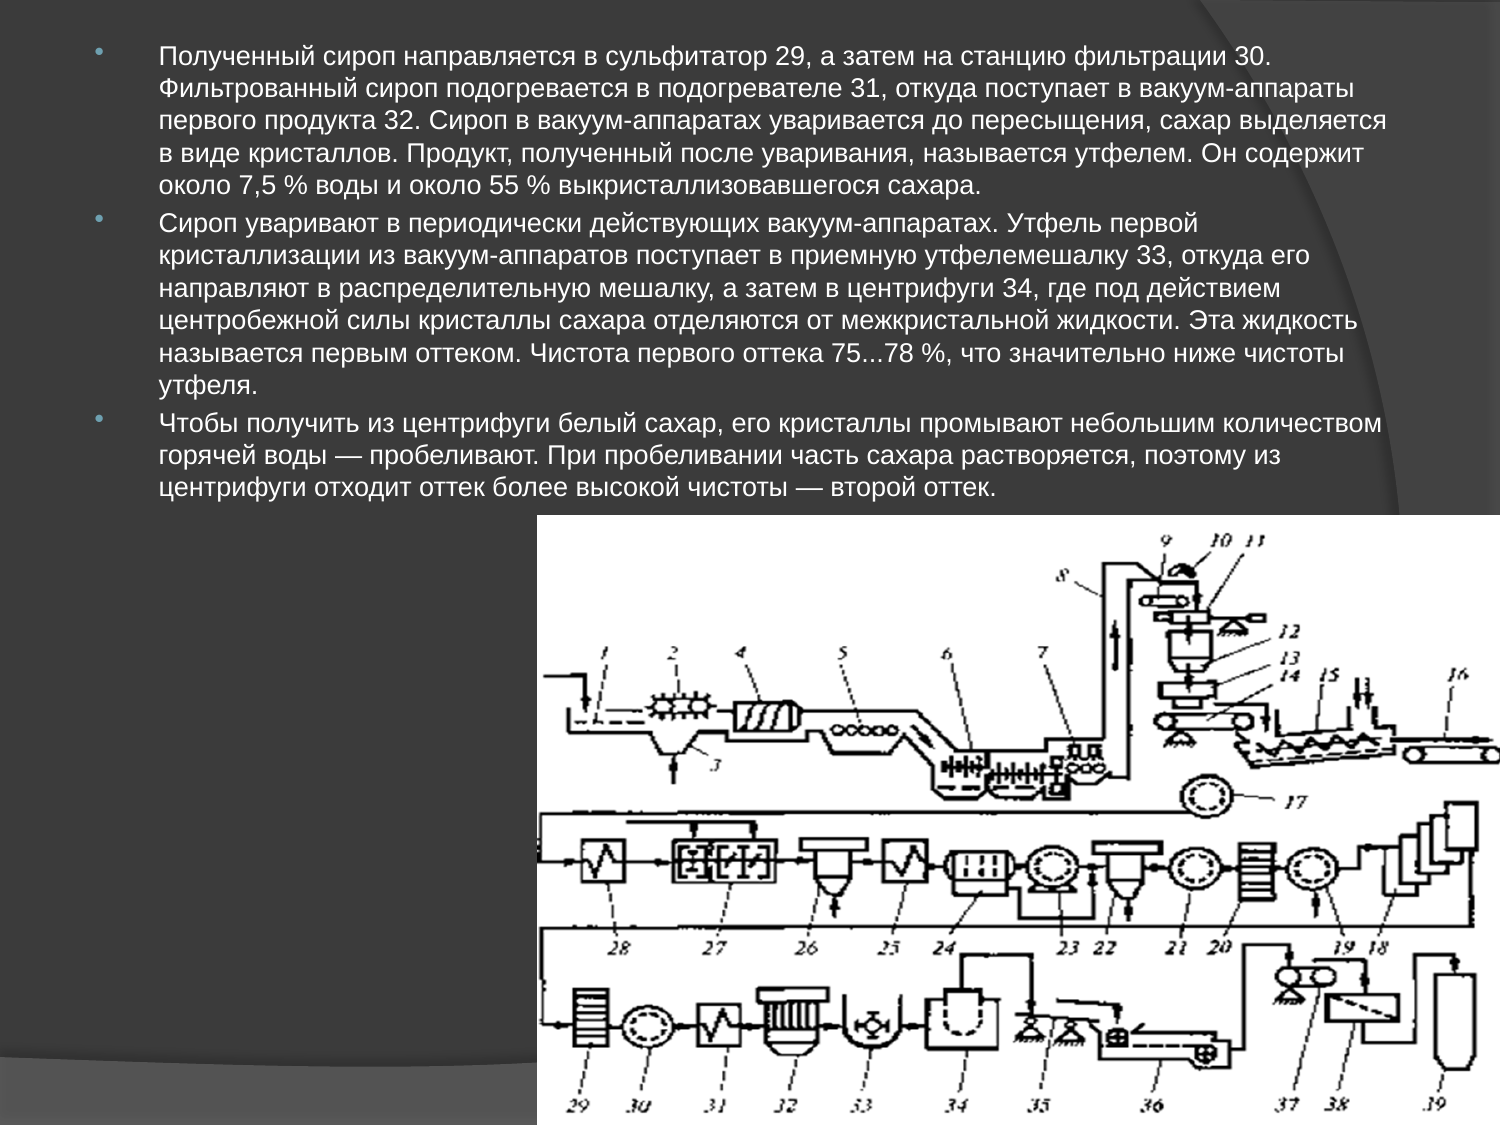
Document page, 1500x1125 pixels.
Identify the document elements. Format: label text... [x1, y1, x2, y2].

list Полученный сироп направляется в сульфитатор 29, а затем на станцию фильтрации 30. Фильтрованный сироп подогревается в подогревателе 31, откуда поступает в вакуум-аппараты первого продукта 32. Сироп в вакуум-аппаратах уваривается до пересыщения, сахар выделяется в виде кристаллов. Продукт, полученный после уваривания, называется утфелем. Он содержит около 7,5 % воды и около 55 % выкристаллизовавшегося сахара. Сироп уваривают в периодически действующих вакуум-аппаратах. Утфель первой кристаллизации из вакуум-аппаратов поступает в приемную утфелемешалку 33, откуда его направляют в распределительную мешалку, а затем в центрифуги 34, где под действием центробежной силы кристаллы сахара отделяются от межкристальной жидкости. Эта жидкость называется первым оттеком. Чистота первого оттека 75...78 %, что значительно ниже чистоты утфеля. Чтобы получить из центрифуги белый сахар, его кристаллы промывают небольшим количеством горячей воды — пробеливают. При пробеливании часть сахара растворяется, поэтому из центрифуги отходит оттек более высокой чистоты — второй оттек. [75, 30, 1412, 516]
picture [537, 514, 1500, 1125]
